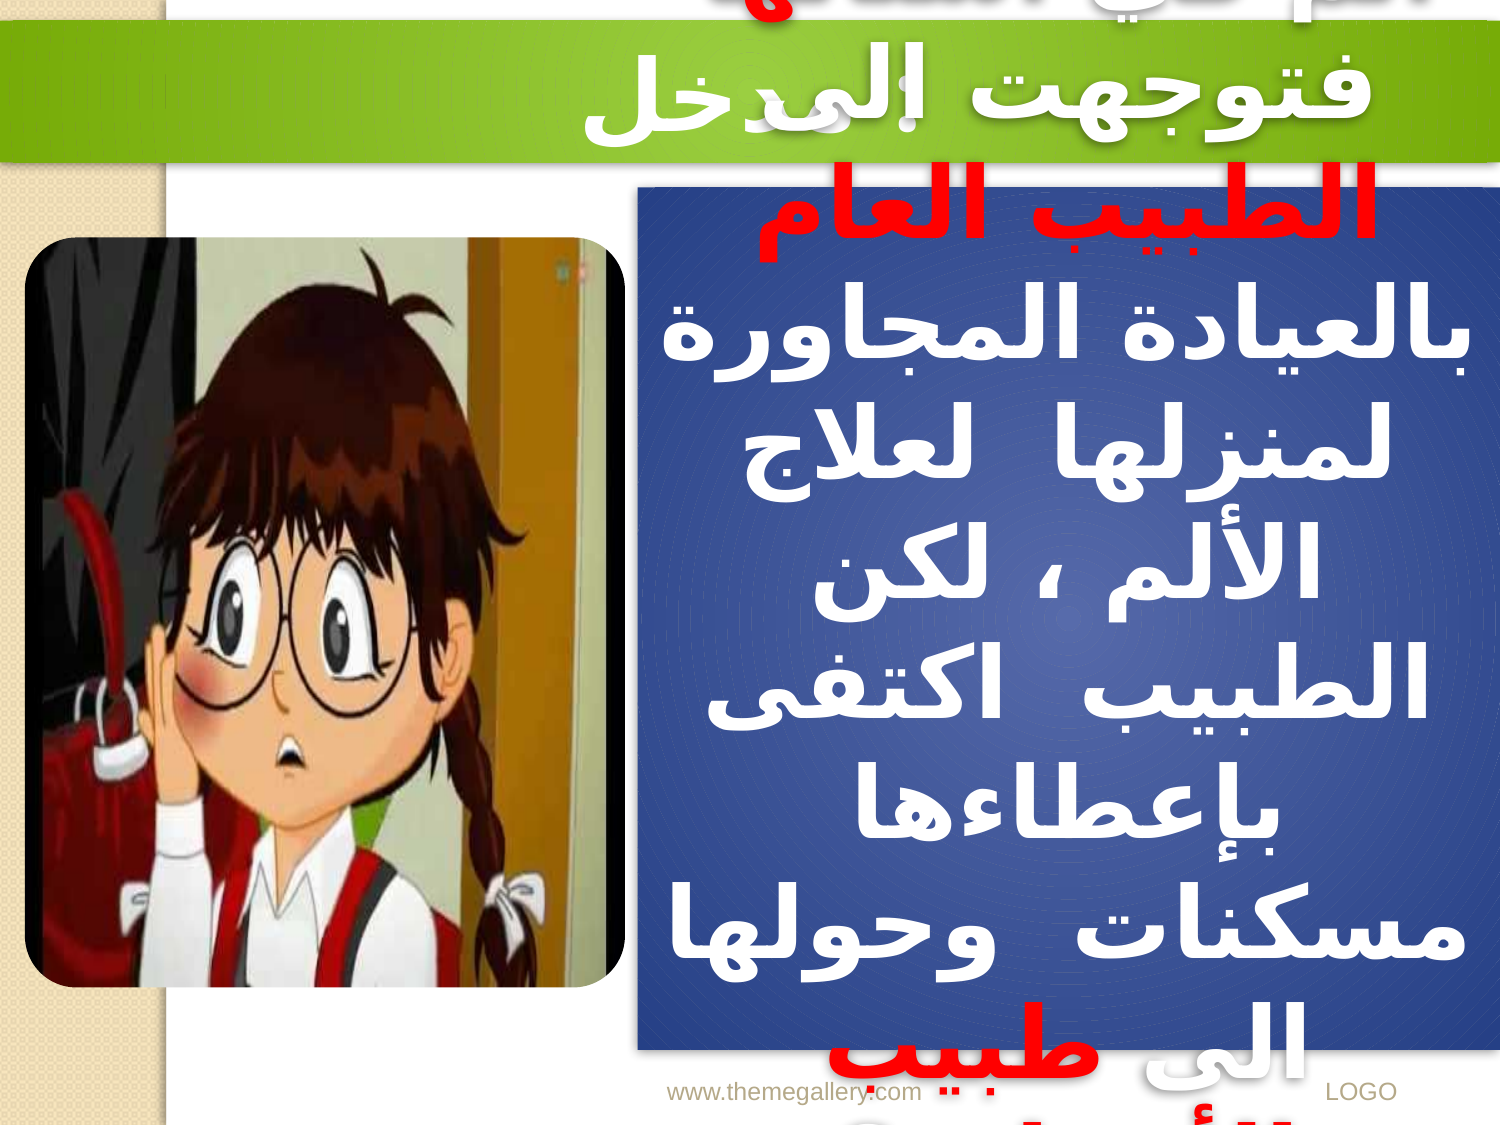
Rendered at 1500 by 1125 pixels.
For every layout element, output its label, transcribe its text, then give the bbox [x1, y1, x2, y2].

footer LOGO [937, 1061, 1413, 1113]
slide_number www.themegallery.com [587, 1034, 937, 1113]
text_box تعاني هند من الم في اسنانها فتوجهت الى الطبيب العام بالعيادة المجاورة لمنزلها لعلاج الألم ، لكن الطبيب اكتفى بإعطاءها مسكنات وحولها الى طبيب الأسنان ؟ لماذا لم يستطع الطبيب علاجها ؟ [637, 187, 1500, 1050]
text_box مدخل : [0, 20, 1500, 163]
picture [24, 237, 626, 988]
